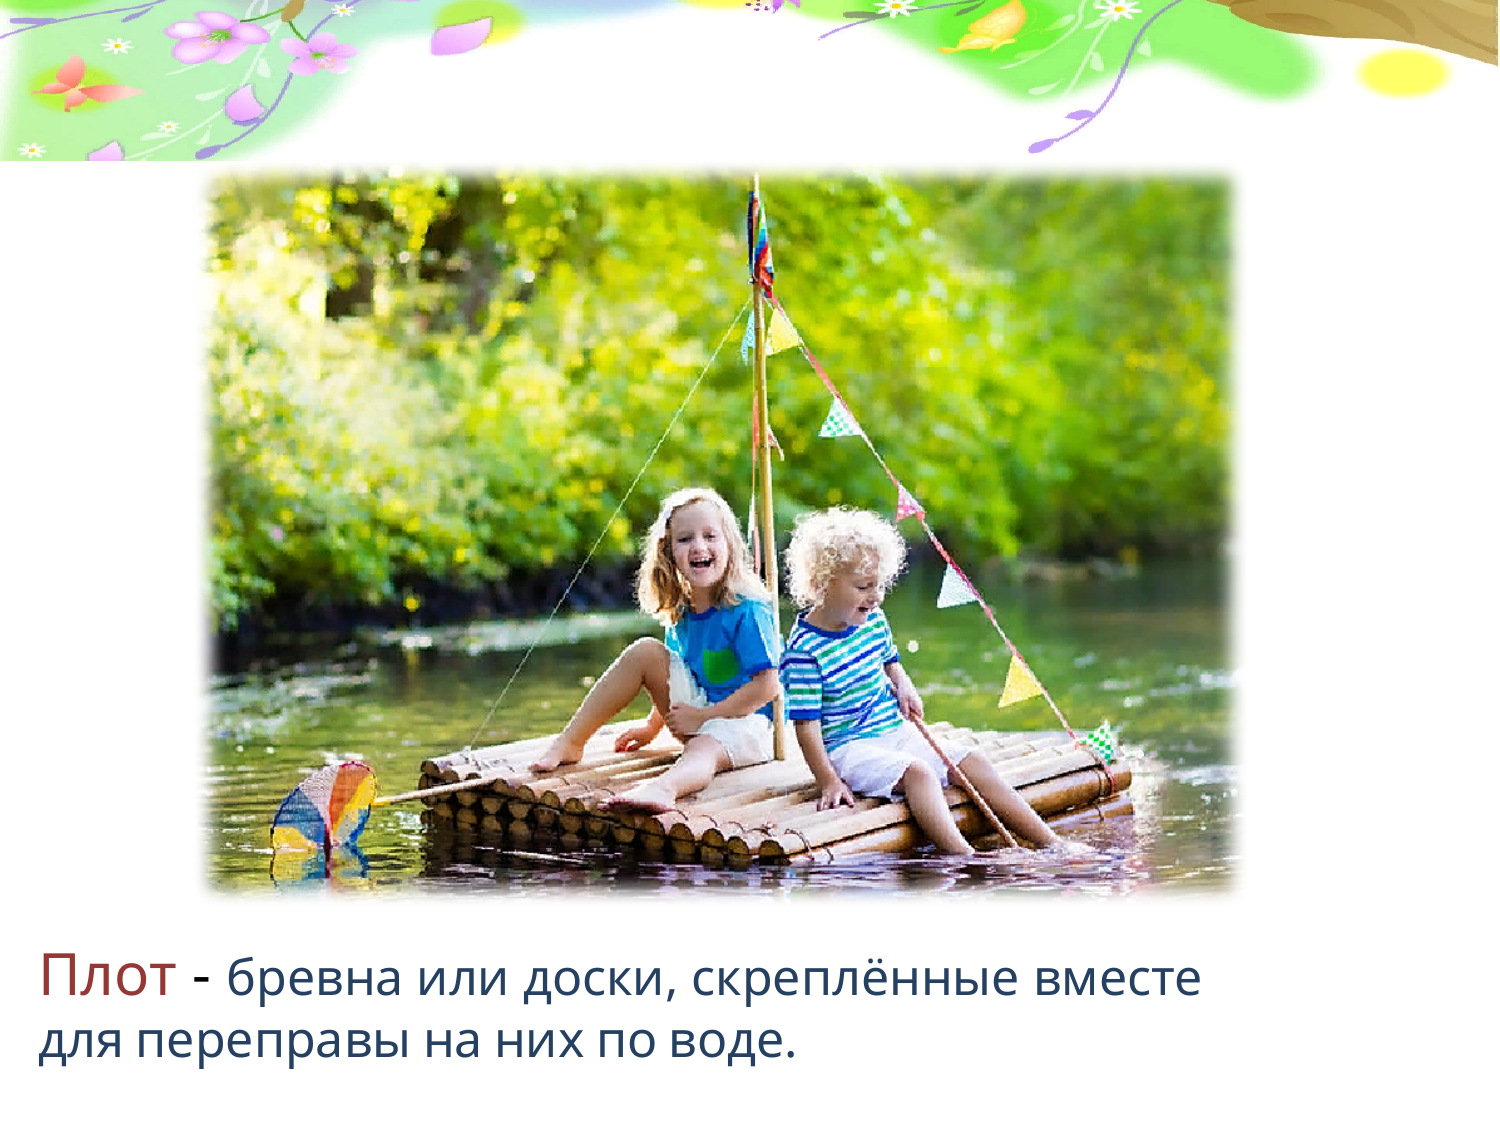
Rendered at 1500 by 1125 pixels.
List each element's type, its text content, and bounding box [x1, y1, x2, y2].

text_box Плот - бревна или доски, скреплённые вместе для переправы на них по воде. [23, 929, 1465, 1075]
picture [0, 0, 1500, 907]
